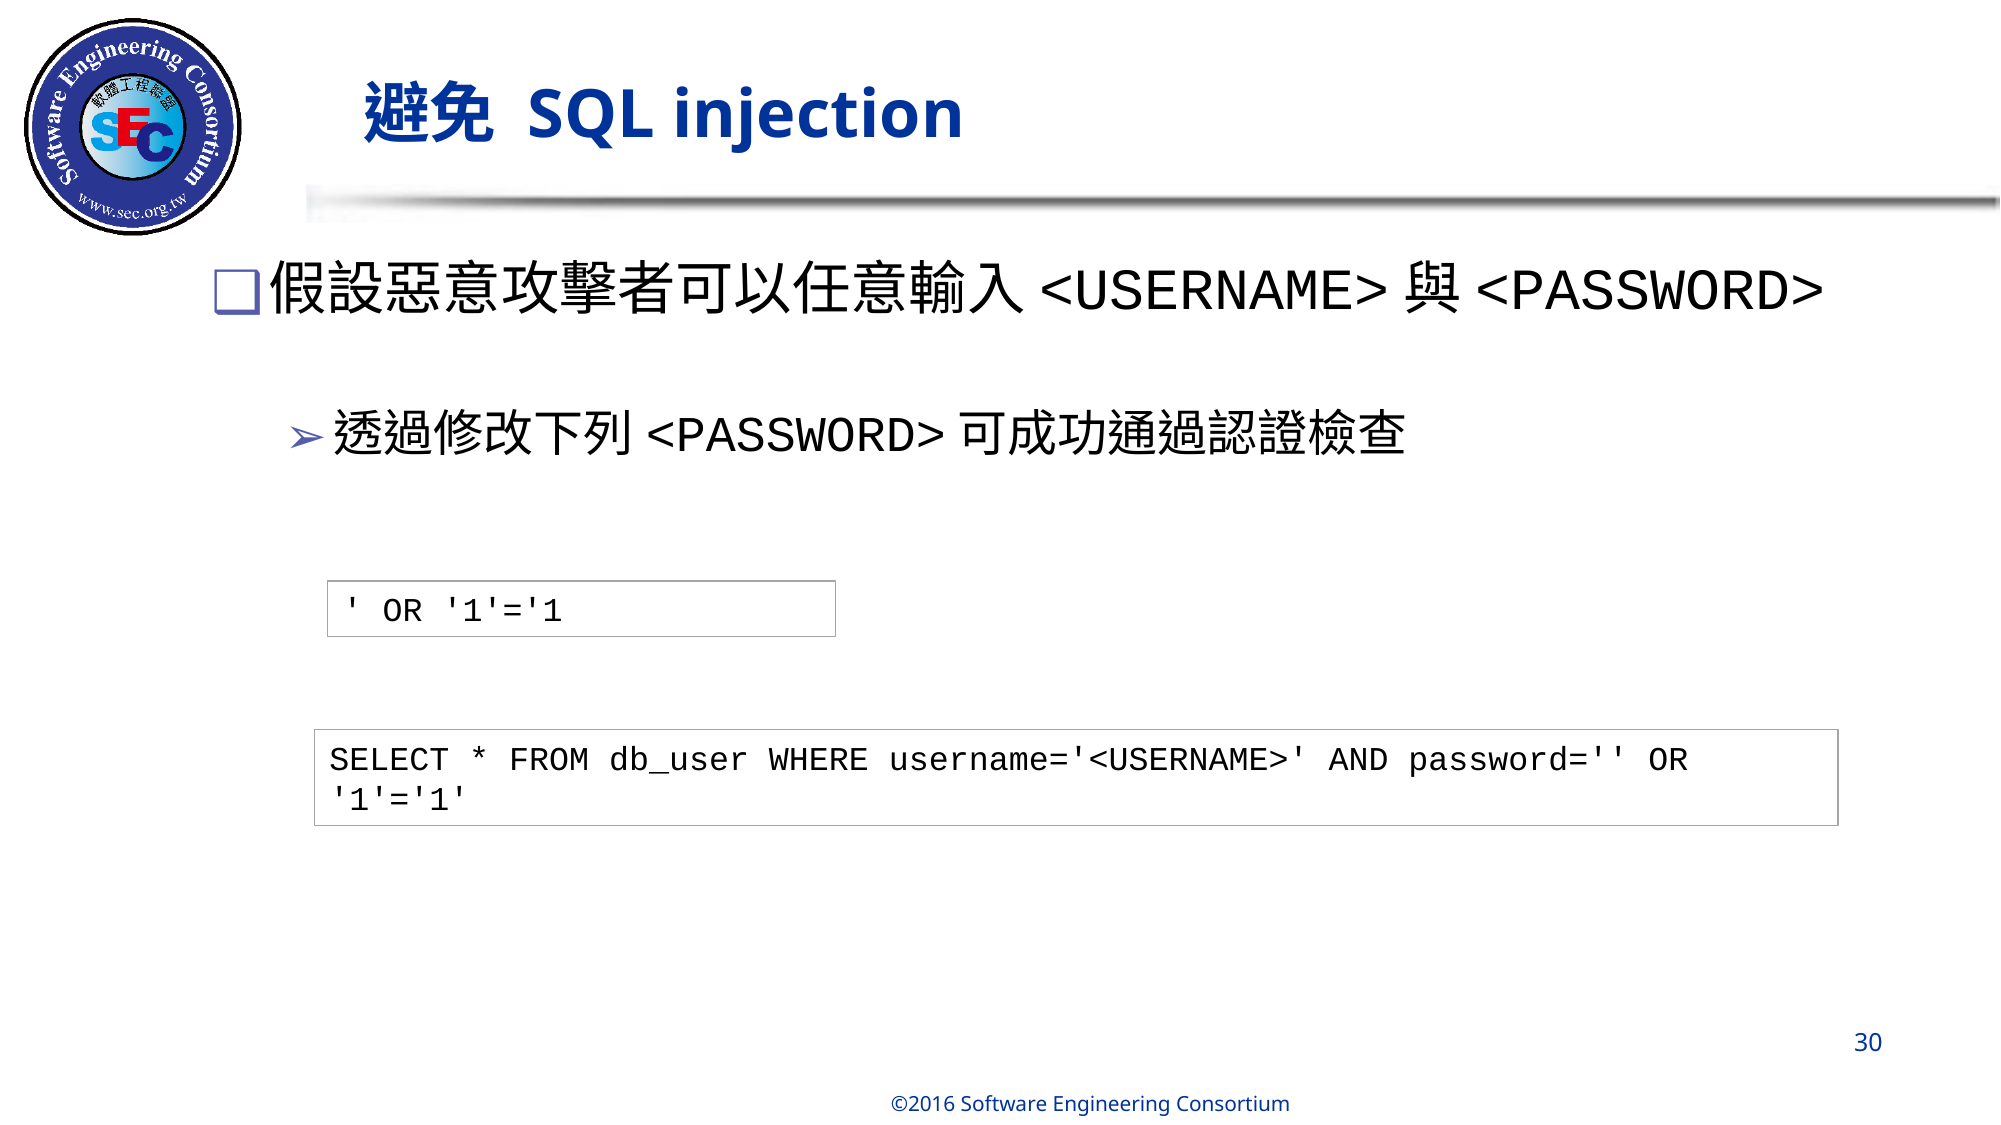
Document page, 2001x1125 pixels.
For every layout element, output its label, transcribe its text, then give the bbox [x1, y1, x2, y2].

list 假設惡意攻擊者可以任意輸入<USERNAME>與<PASSWORD> 透過修改下列<PASSWORD>可成功通過認證檢查 [196, 243, 1898, 1000]
text_box SELECT * FROM db_user WHERE username='<USERNAME>' AND password='' OR '1'='1' [314, 729, 1839, 826]
picture [0, 0, 265, 259]
title 避免 SQL injection [348, 42, 2000, 179]
slide_number ‹#› [1481, 1019, 1898, 1094]
picture [306, 184, 2000, 223]
text_box ' OR '1'='1 [327, 581, 836, 637]
